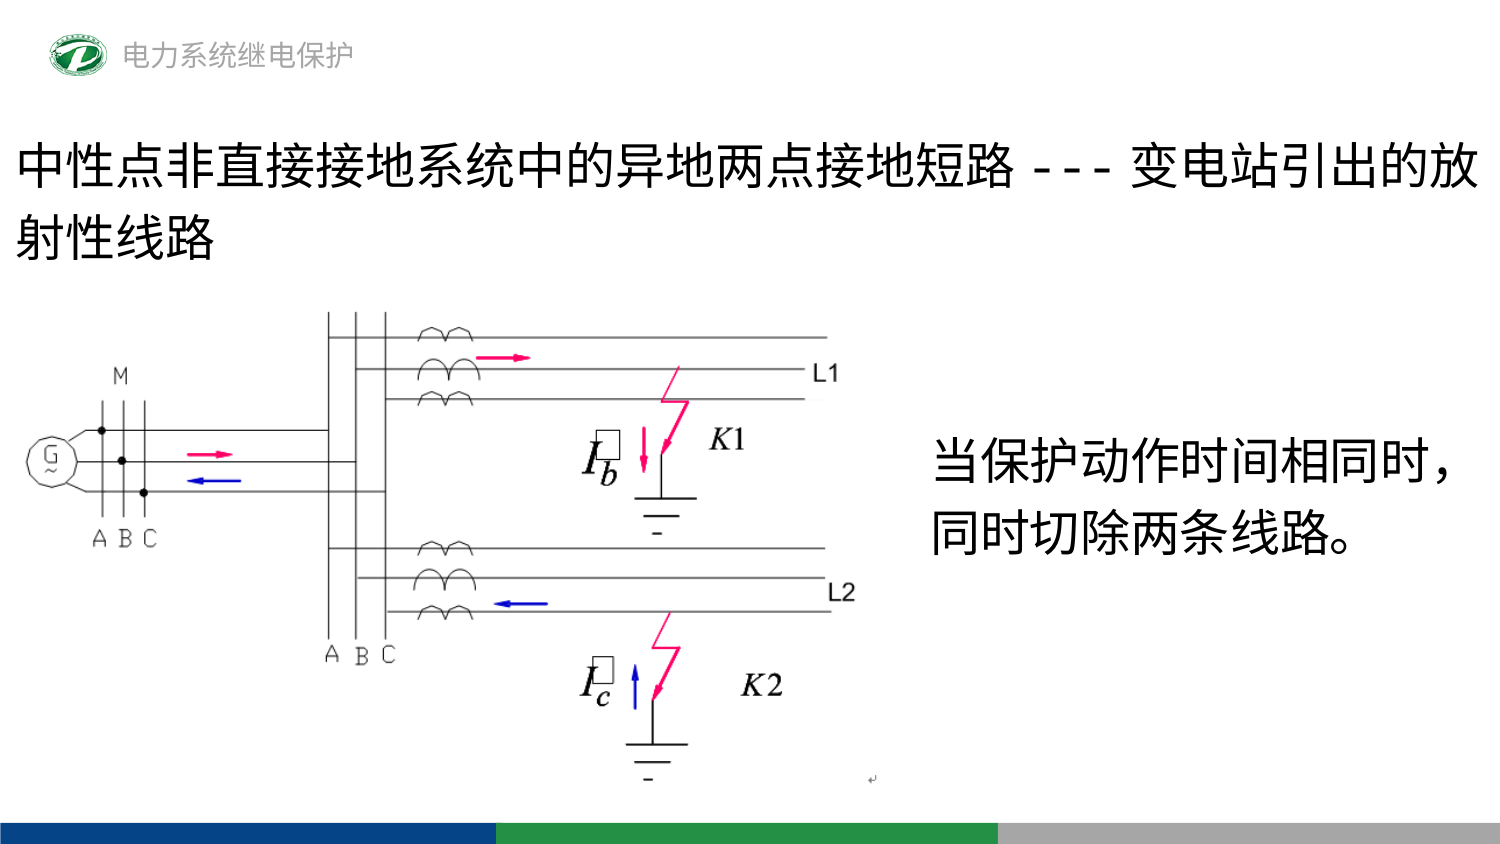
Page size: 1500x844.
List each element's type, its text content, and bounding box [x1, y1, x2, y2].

picture [41, 19, 118, 91]
text_box [996, 821, 1500, 844]
text_box [494, 821, 996, 844]
text_box 当保护动作时间相同时， 同时切除两条线路。 [944, 410, 1500, 569]
picture [0, 305, 939, 788]
text_box 电力系统继电保护 [122, 29, 370, 80]
text_box [0, 821, 494, 844]
text_box 中性点非直接接地系统中的异地两点接地短路---变电站引出的放射性线路 [0, 114, 1500, 274]
